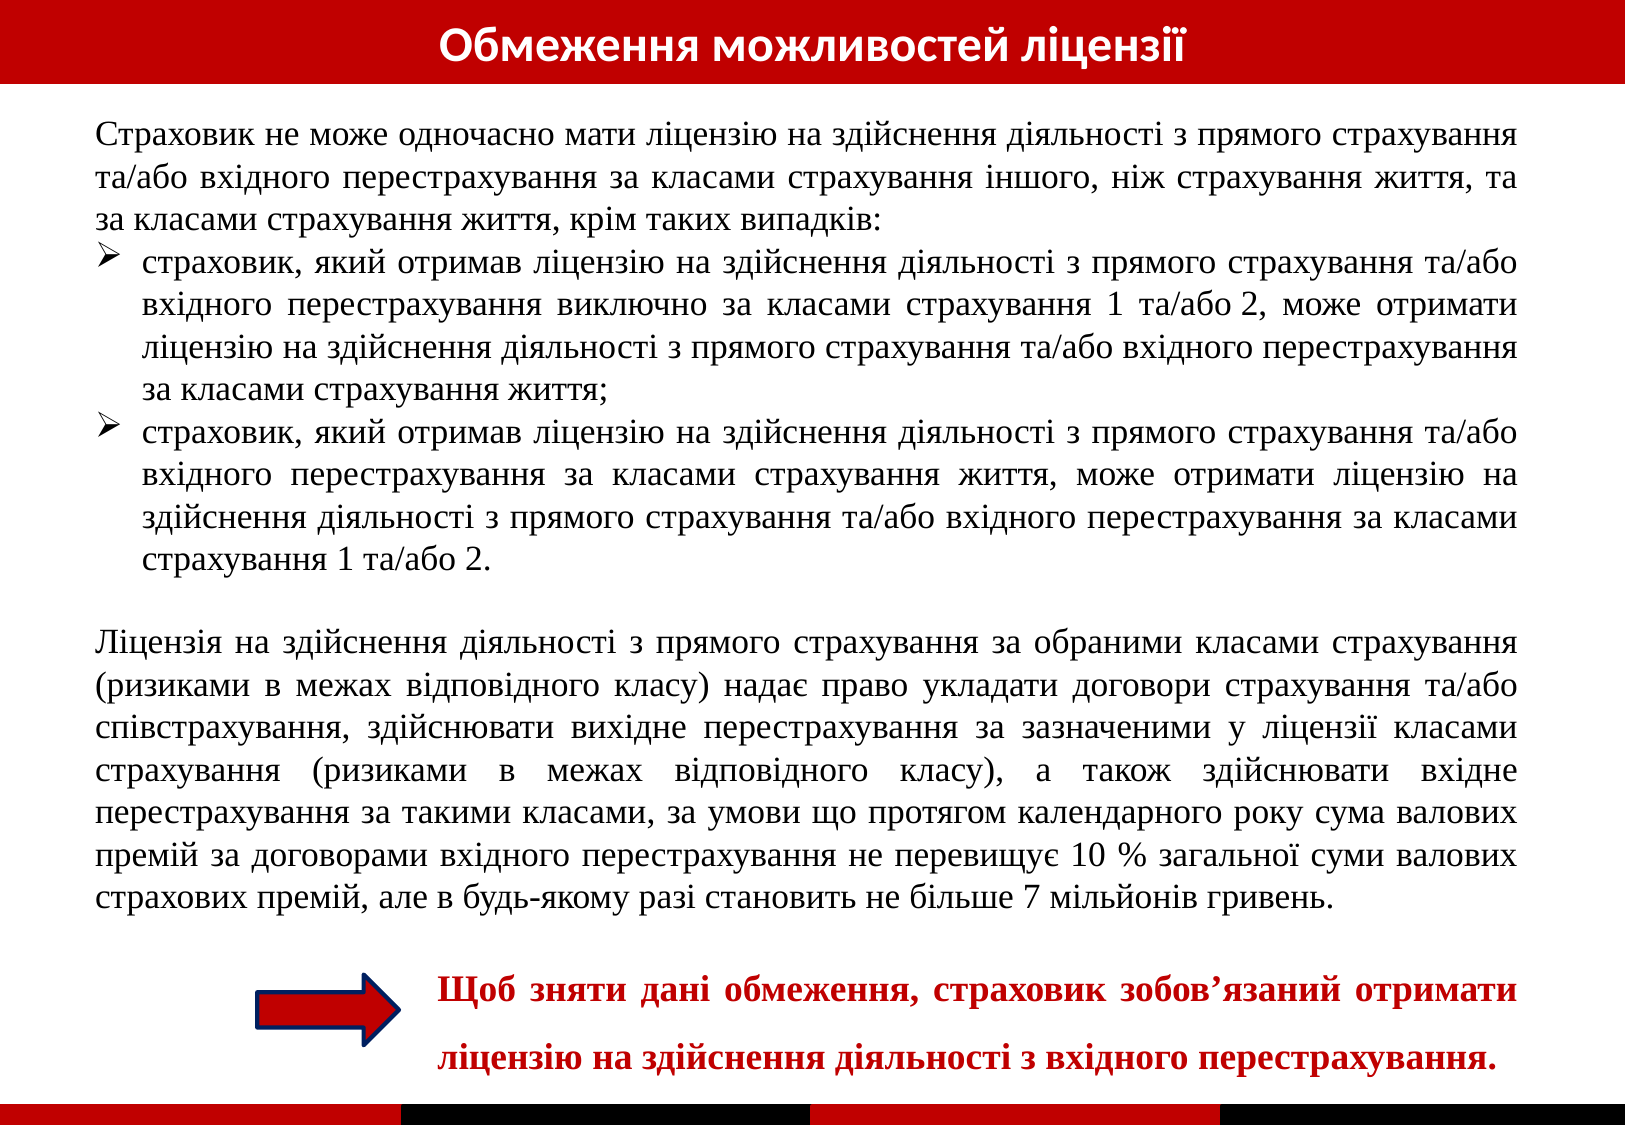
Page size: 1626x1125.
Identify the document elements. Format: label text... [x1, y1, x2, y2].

text_box [255, 972, 402, 1048]
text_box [0, 1105, 1625, 1125]
text_box Страховик не може одночасно мати ліцензію на здійснення діяльності з прямого страхування та/або вхідного перестрахування за класами страхування іншого, ніж страхування життя, та за класами страхування життя, крім таких випадків: страховик, який отримав ліцензію на здійснення діяльності з прямого страхування та/або вхідного перестрахування виключно за класами страхування 1 та/або 2, може отримати ліцензію на здійснення діяльності з прямого страхування та/або вхідного перестрахування за класами страхування життя; страховик, який отримав ліцензію на здійснення діяльності з прямого страхування та/або вхідного перестрахування за класами страхування життя, може отримати ліцензію на здійснення діяльності з прямого страхування та/або вхідного перестрахування за класами страхування 1 та/або 2. [80, 102, 1534, 586]
text_box Обмеження можливостей ліцензії [0, 0, 1625, 84]
text_box Щоб зняти дані обмеження, страховик зобов’язаний отримати ліцензію на здійснення діяльності з вхідного перестрахування. [422, 934, 1533, 1085]
text_box Ліцензія на здійснення діяльності з прямого страхування за обраними класами страхування (ризиками в межах відповідного класу) надає право укладати договори страхування та/або співстрахування, здійснювати вихідне перестрахування за зазначеними у ліцензії класами страхування (ризиками в межах відповідного класу), а також здійснювати вхідне перестрахування за такими класами, за умови що протягом календарного року сума валових премій за договорами вхідного перестрахування не перевищує 10 % загальної суми валових страхових премій, але в будь-якому разі становить не більше 7 мільйонів гривень. [80, 610, 1534, 924]
